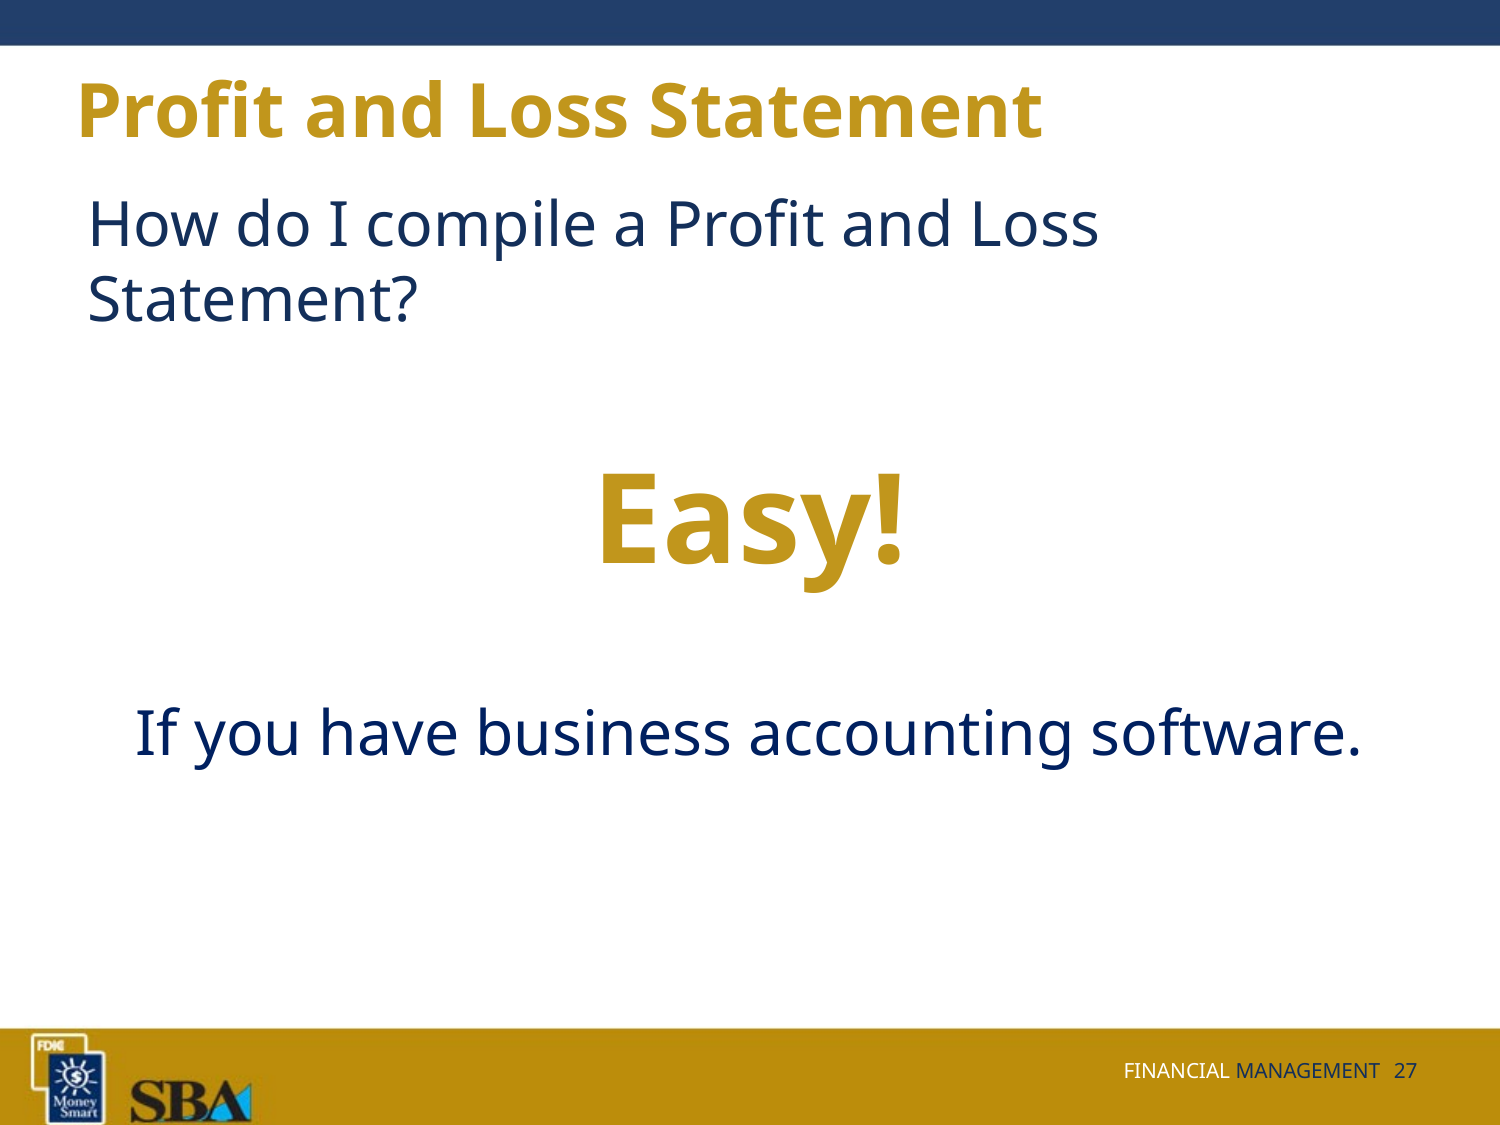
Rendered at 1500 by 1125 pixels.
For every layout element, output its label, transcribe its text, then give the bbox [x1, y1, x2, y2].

list How do I compile a Profit and Loss Statement? Easy! If you have business accounting software. [86, 183, 1414, 999]
title Profit and Loss Statement [74, 61, 1426, 163]
picture [0, 0, 1500, 1125]
